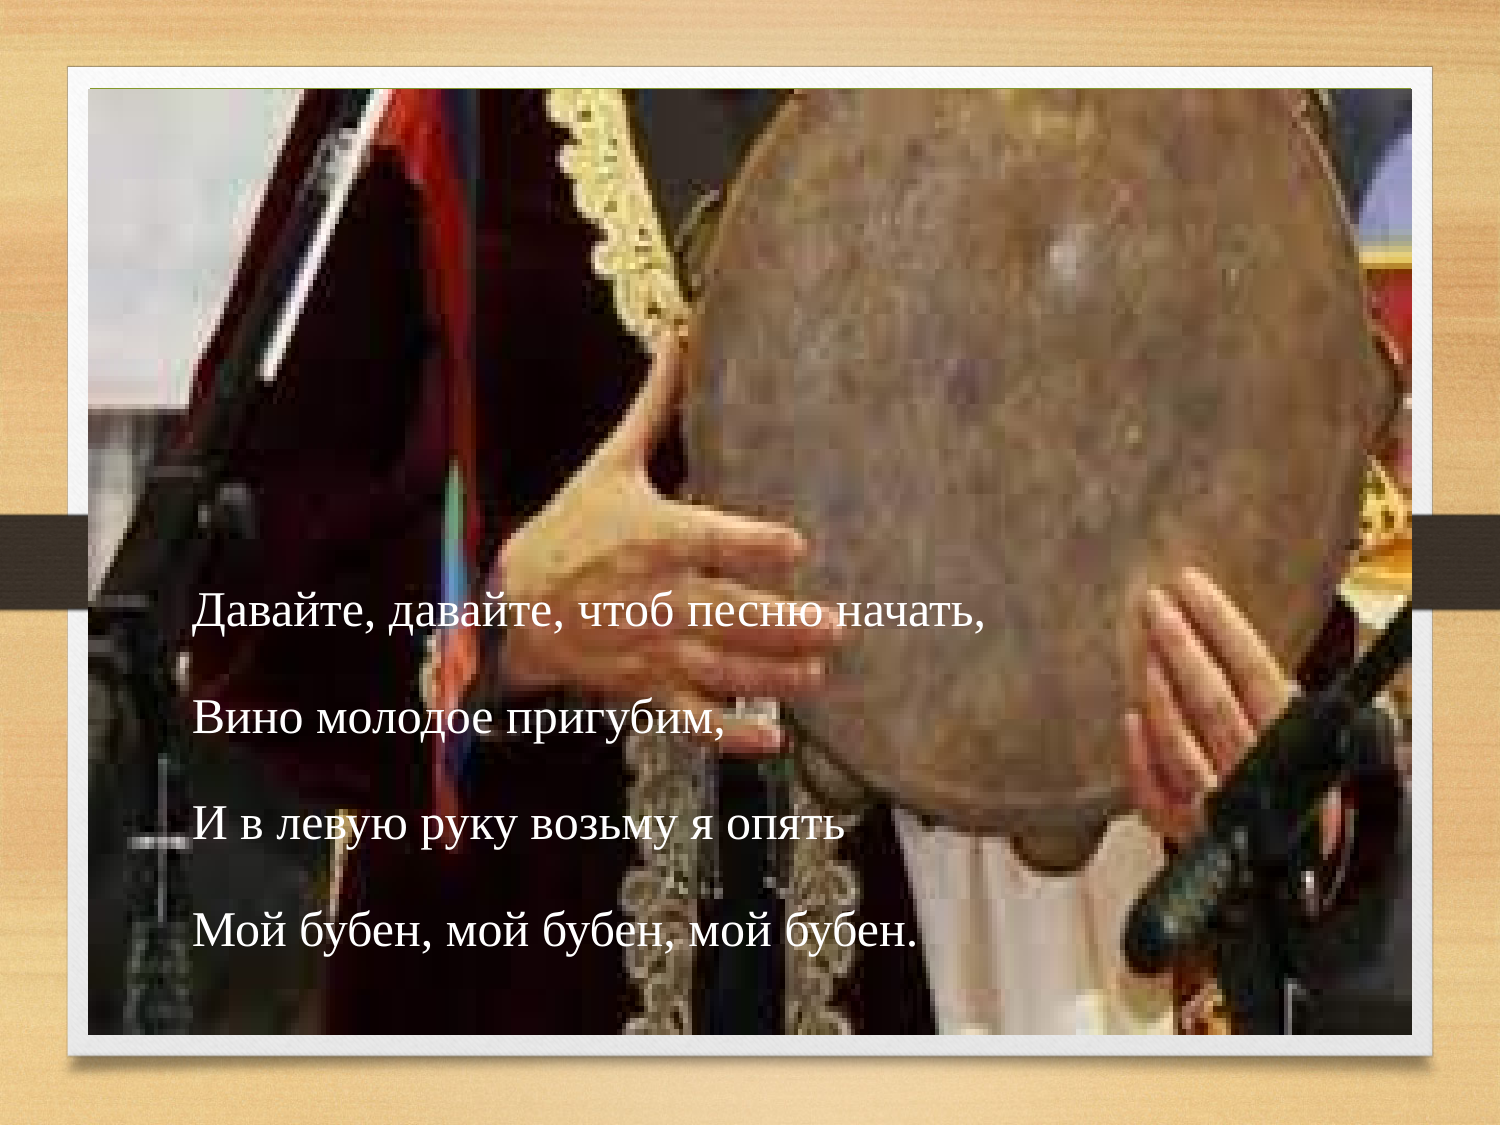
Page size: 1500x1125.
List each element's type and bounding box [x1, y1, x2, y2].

list [88, 89, 1412, 1036]
picture [0, 0, 1500, 1125]
